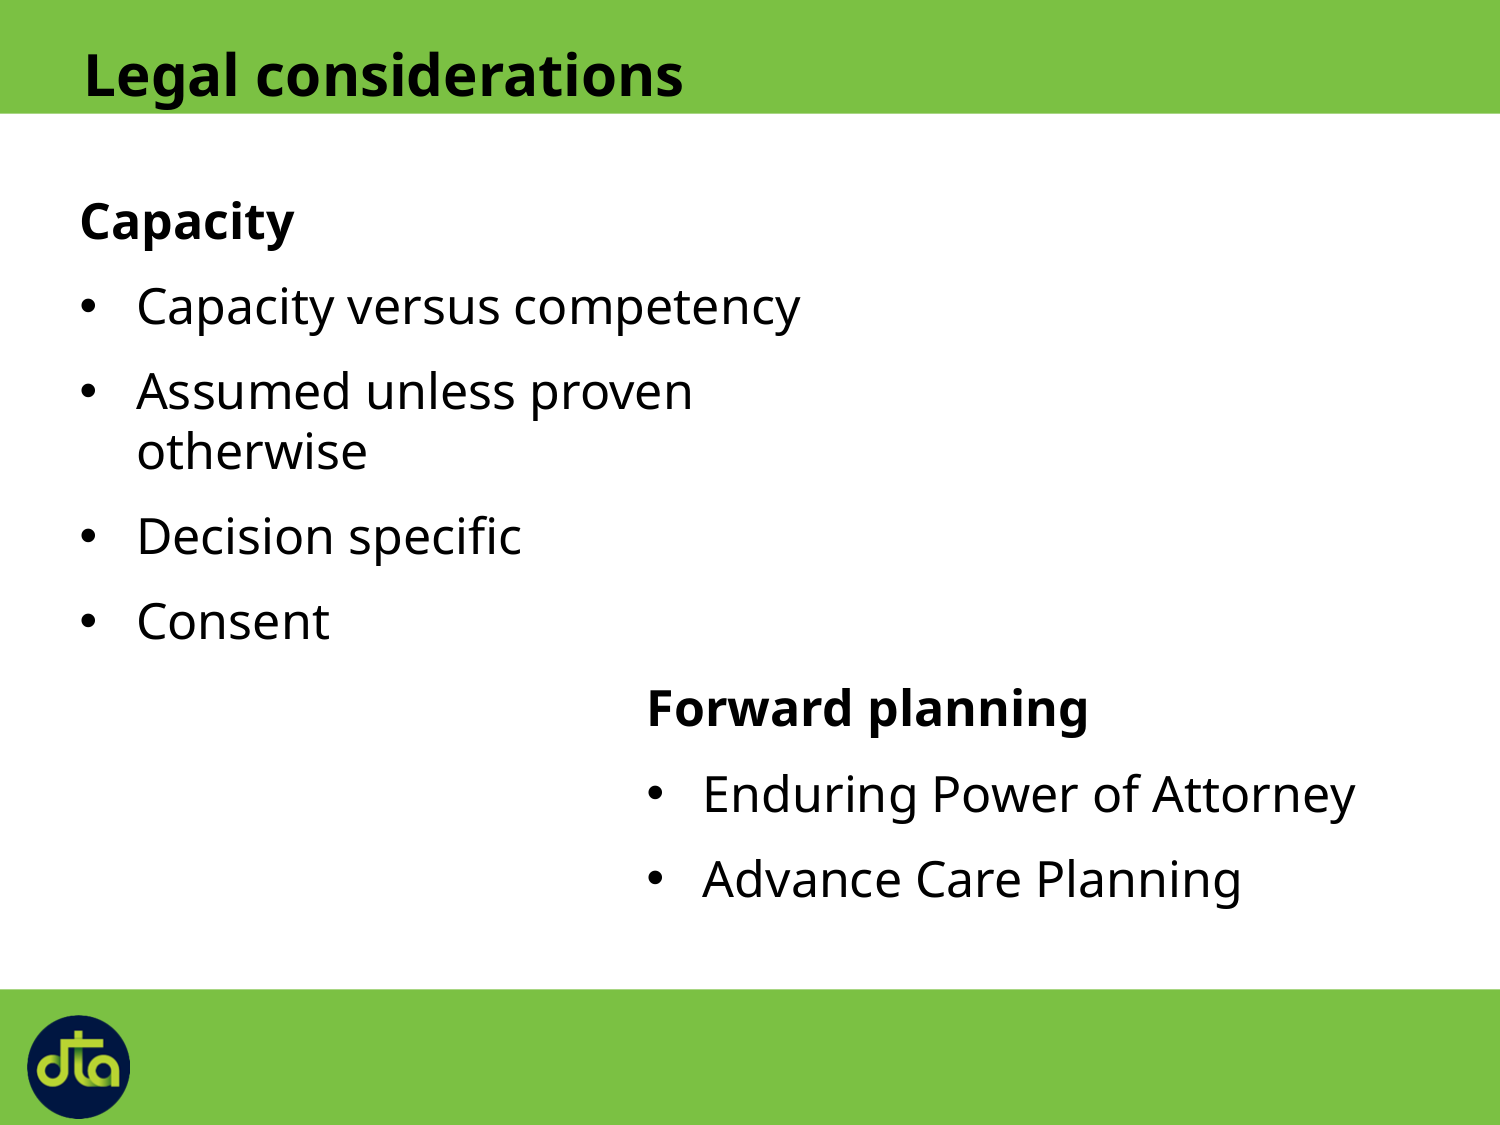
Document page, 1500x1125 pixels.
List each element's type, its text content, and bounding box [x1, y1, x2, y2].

text_box Capacity Capacity versus competency Assumed unless proven otherwise Decision specific Consent [64, 182, 928, 670]
picture [27, 1015, 131, 1120]
text_box Legal considerations [2, 30, 767, 125]
text_box Forward planning Enduring Power of Attorney Advance Care Planning [631, 669, 1447, 915]
